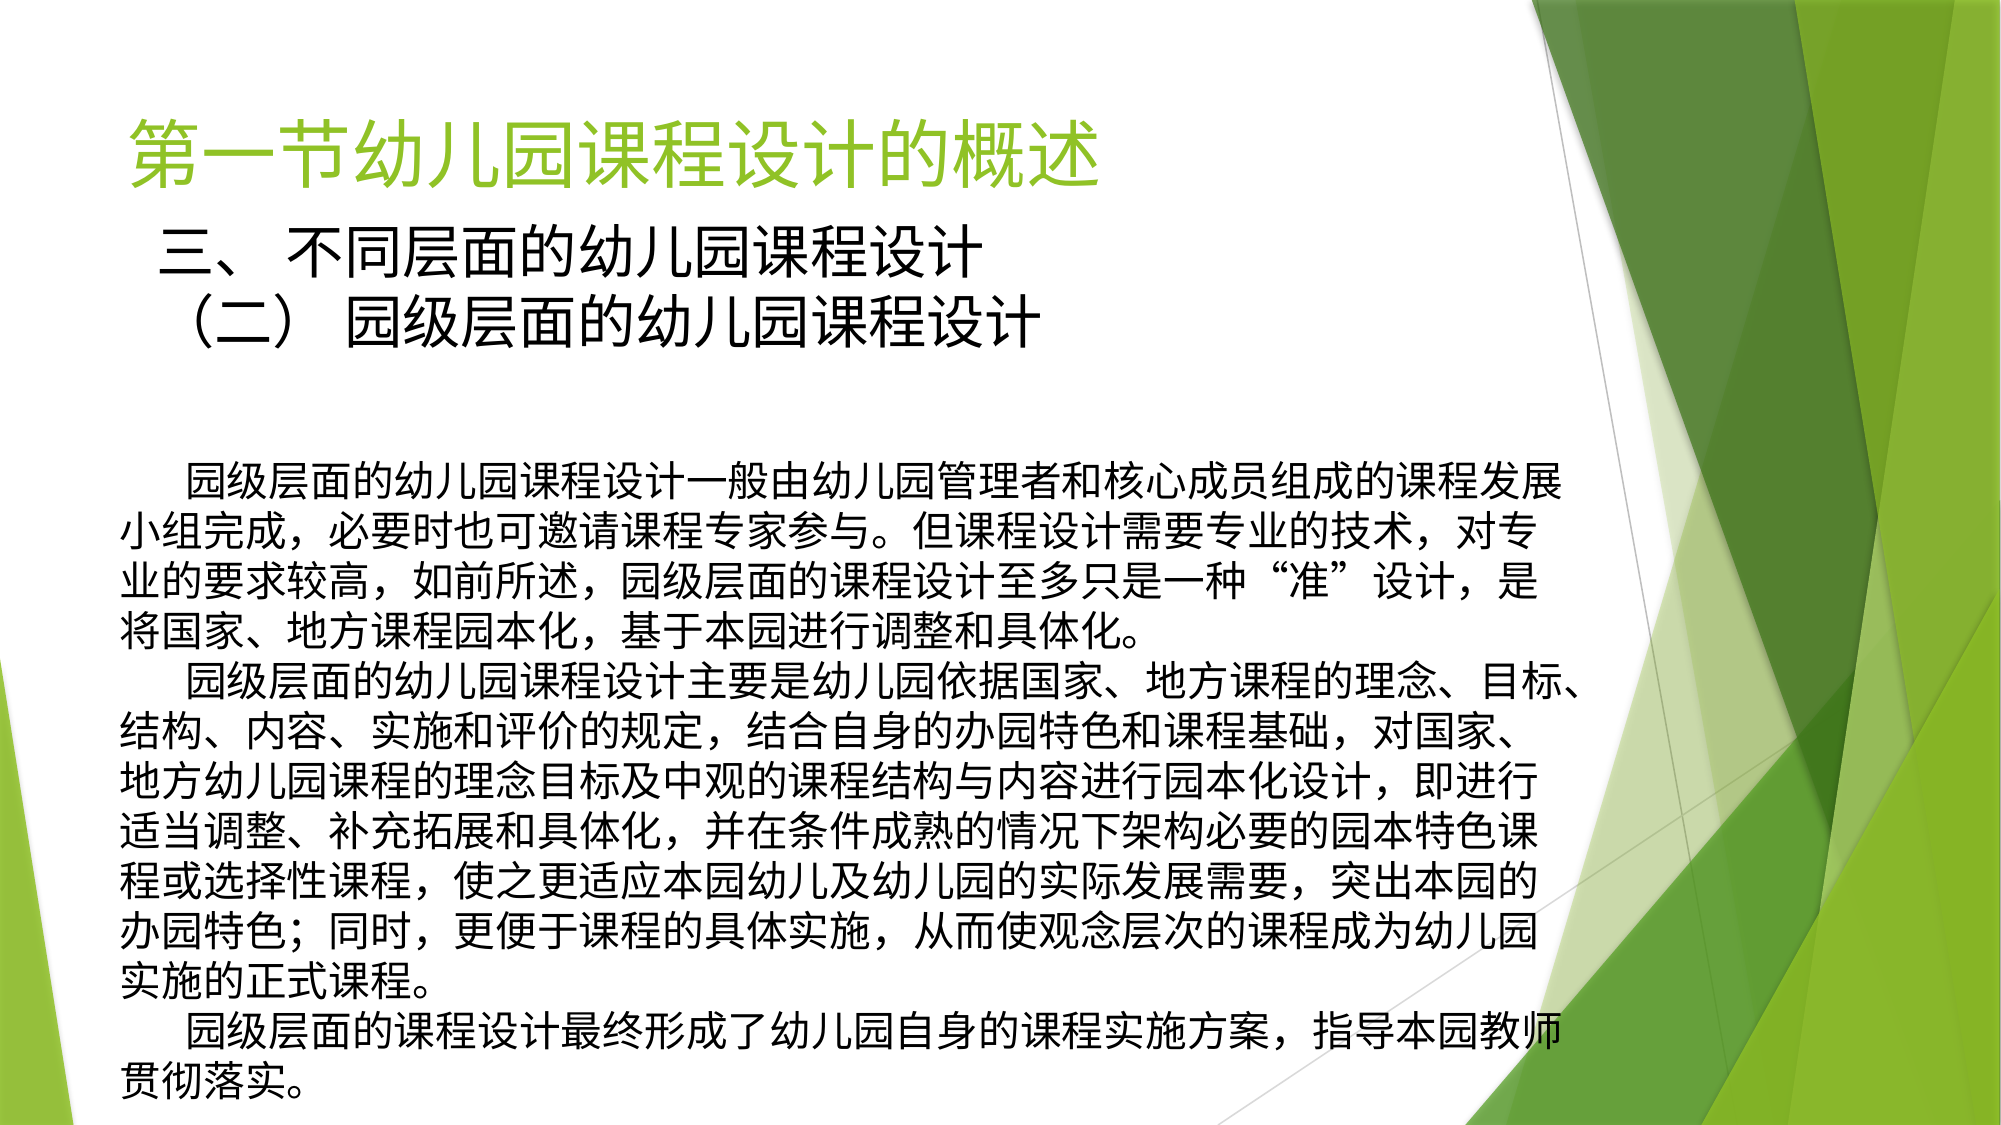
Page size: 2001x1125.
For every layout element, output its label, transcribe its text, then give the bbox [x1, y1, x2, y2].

text_box 园级层面的幼儿园课程设计一般由幼儿园管理者和核心成员组成的课程发展小组完成，必要时也可邀请课程专家参与。但课程设计需要专业的技术，对专业的要求较高，如前所述，园级层面的课程设计至多只是一种“准”设计，是将国家、地方课程园本化，基于本园进行调整和具体化。 园级层面的幼儿园课程设计主要是幼儿园依据国家、地方课程的理念、目标、结构、内容、实施和评价的规定，结合自身的办园特色和课程基础，对国家、地方幼儿园课程的理念目标及中观的课程结构与内容进行园本化设计，即进行适当调整、补充拓展和具体化，并在条件成熟的情况下架构必要的园本特色课程或选择性课程，使之更适应本园幼儿及幼儿园的实际发展需要，突出本园的办园特色；同时，更便于课程的具体实施，从而使观念层次的课程成为幼儿园实施的正式课程。 园级层面的课程设计最终形成了幼儿园自身的课程实施方案，指导本园教师贯彻落实。 [104, 447, 1593, 1113]
title 第一节幼儿园课程设计的概述 [111, 99, 1522, 317]
text_box 三、 不同层面的幼儿园课程设计 （二） 园级层面的幼儿园课程设计 [141, 208, 1451, 363]
